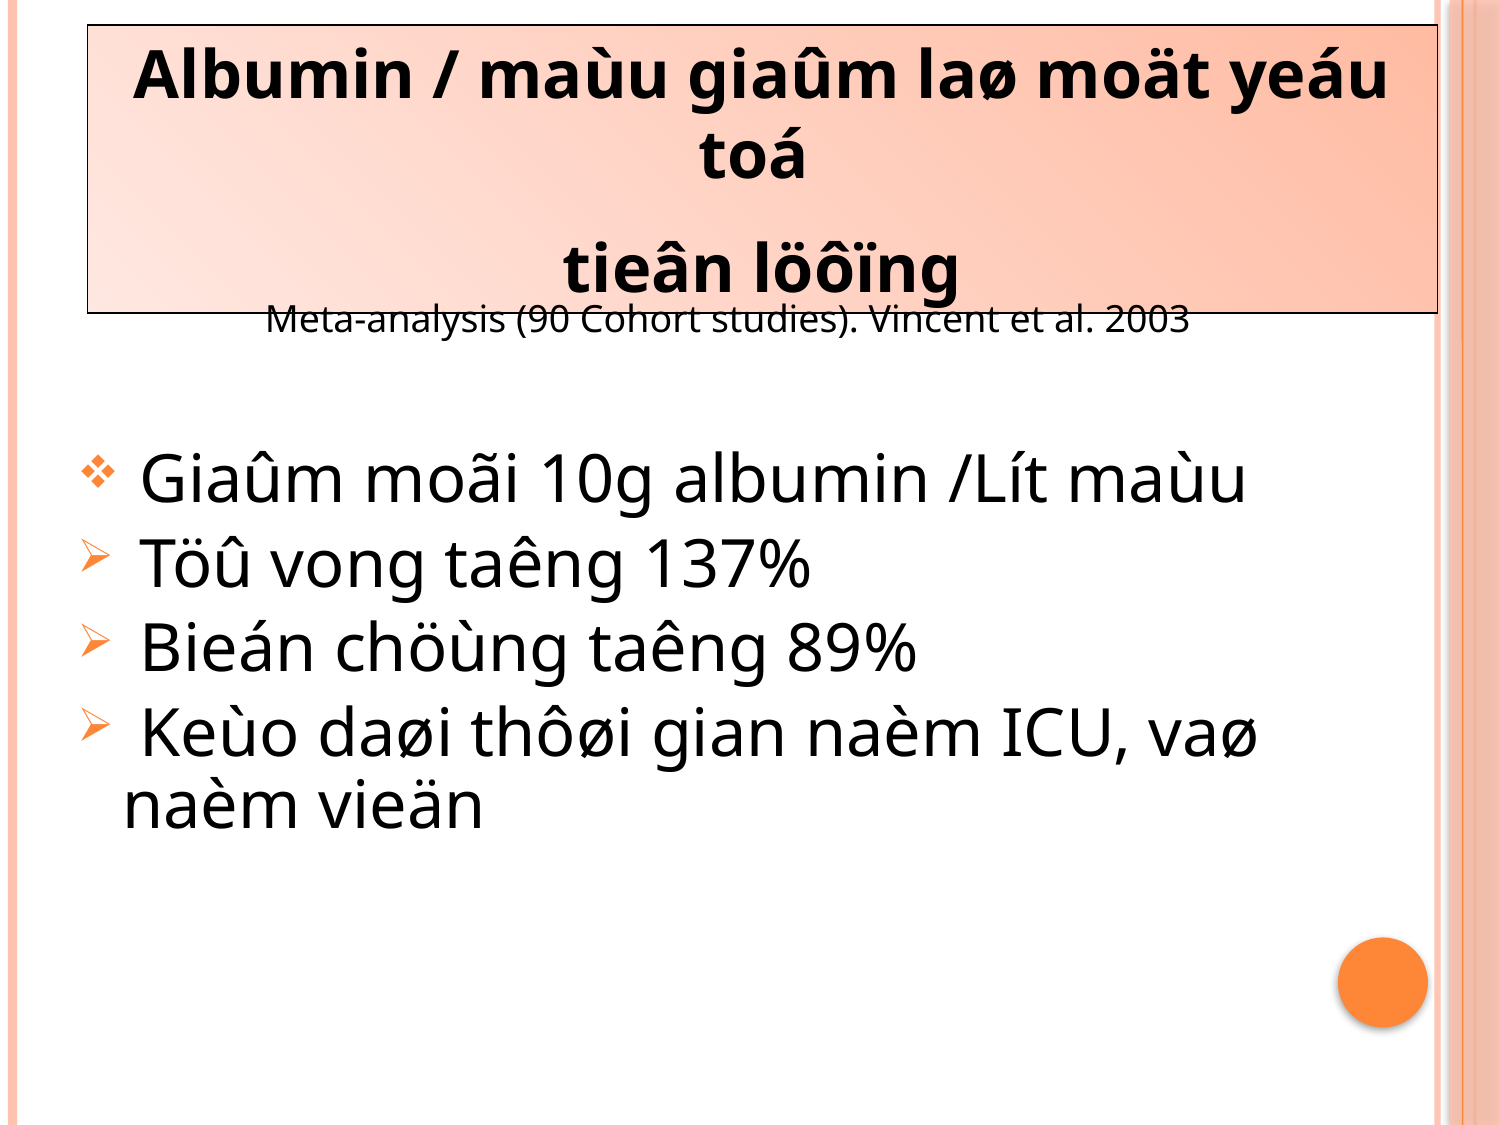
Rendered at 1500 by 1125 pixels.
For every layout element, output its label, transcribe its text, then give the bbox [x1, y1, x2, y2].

text_box Meta-analysis (90 Cohort studies). Vincent et al. 2003 [249, 287, 1350, 348]
list Giaûm moãi 10g albumin /Lít maùu Töû vong taêng 137% Bieán chöùng taêng 89% Keùo daøi thôøi gian naèm ICU, vaø naèm vieän [62, 437, 1413, 1000]
text_box Albumin / maùu giaûm laø moät yeáu toá tieân löôïng [87, 24, 1438, 313]
